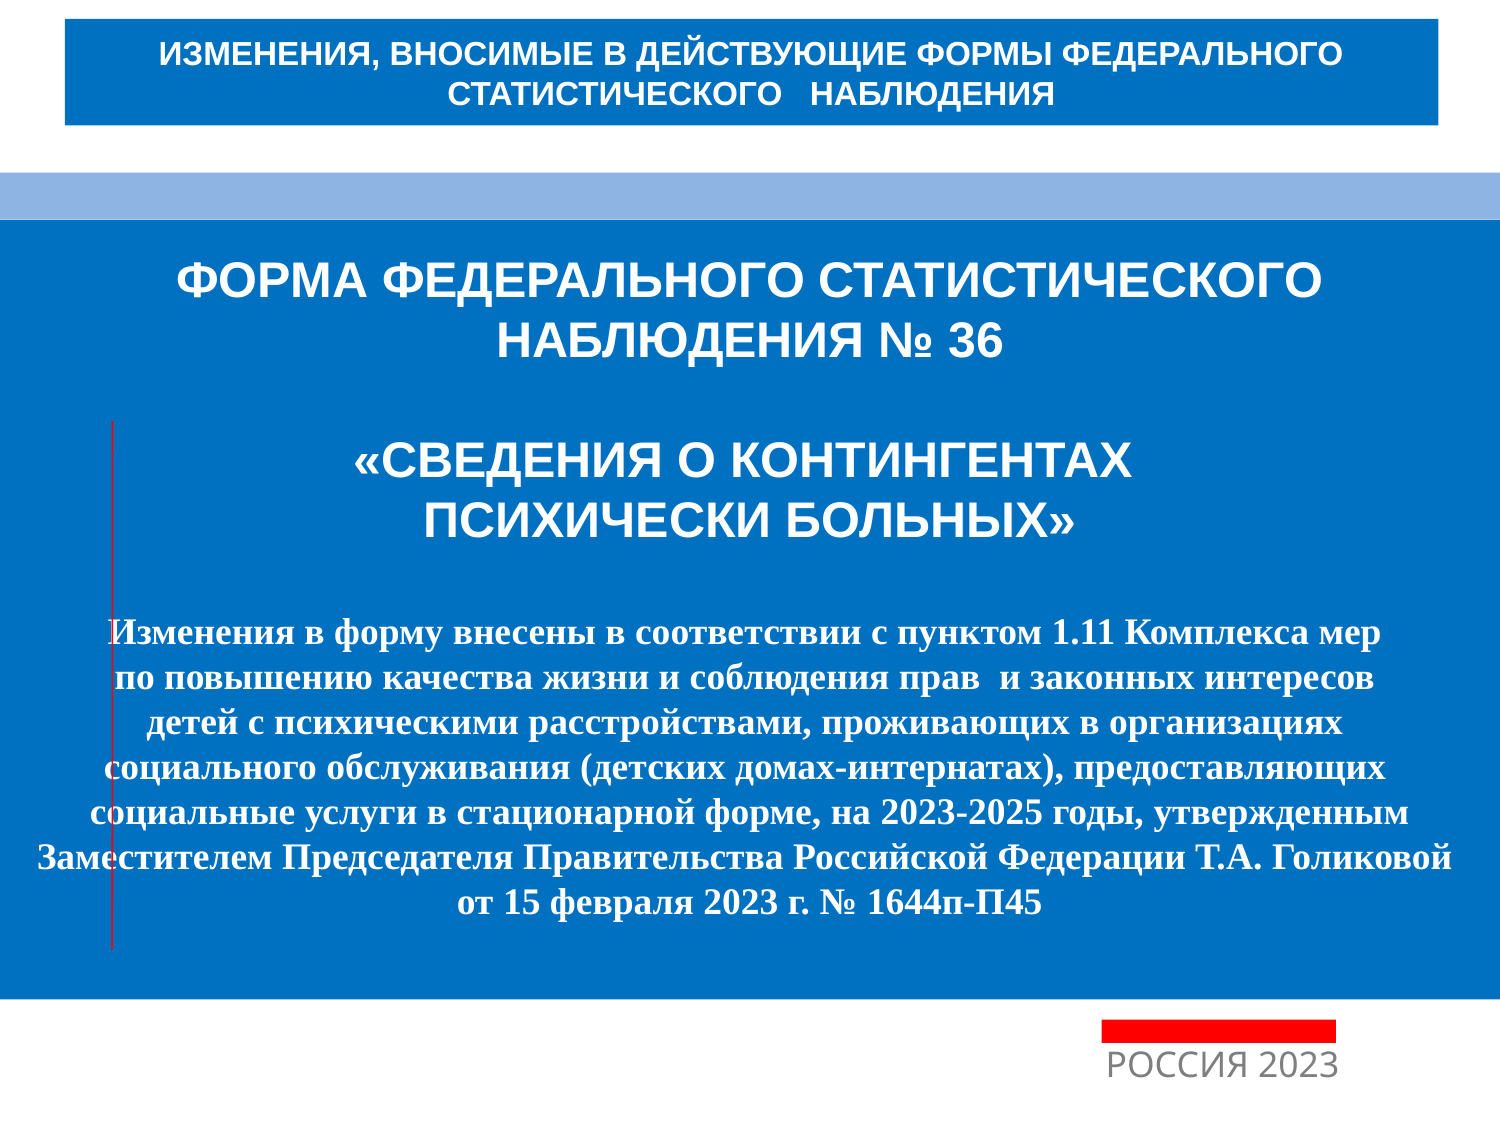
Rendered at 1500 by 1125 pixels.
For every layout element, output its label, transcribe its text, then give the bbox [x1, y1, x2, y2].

text_box [135, 574, 1412, 730]
text_box ИЗМЕНЕНИЯ, ВНОСИМЫЕ В ДЕЙСТВУЮЩИЕ ФОРМЫ ФЕДЕРАЛЬНОГО СТАТИСТИЧЕСКОГО НАБЛЮДЕНИЯ [63, 17, 1441, 128]
subtitle РОССИЯ 2023 [1089, 1042, 1372, 1114]
text_box ФОРМА ФЕДЕРАЛЬНОГО СТАТИСТИЧЕСКОГО НАБЛЮДЕНИЯ № 36 «СВЕДЕНИЯ О КОНТИНГЕНТАХ ПСИХИЧЕСКИ БОЛЬНЫХ» Изменения в форму внесены в соответствии с пунктом 1.11 Комплекса мер по повышению качества жизни и соблюдения прав и законных интересов детей с психическими расстройствами, проживающих в организациях социального обслуживания (детских домах-интернатах), предоставляющих социальные услуги в стационарной форме, на 2023-2025 годы, утвержденным Заместителем Председателя Правительства Российской Федерации Т.А. Голиковой от 15 февраля 2023 г. № 1644п-П45 [0, 220, 1500, 1000]
text_box [1101, 1019, 1336, 1043]
text_box [0, 172, 1500, 220]
